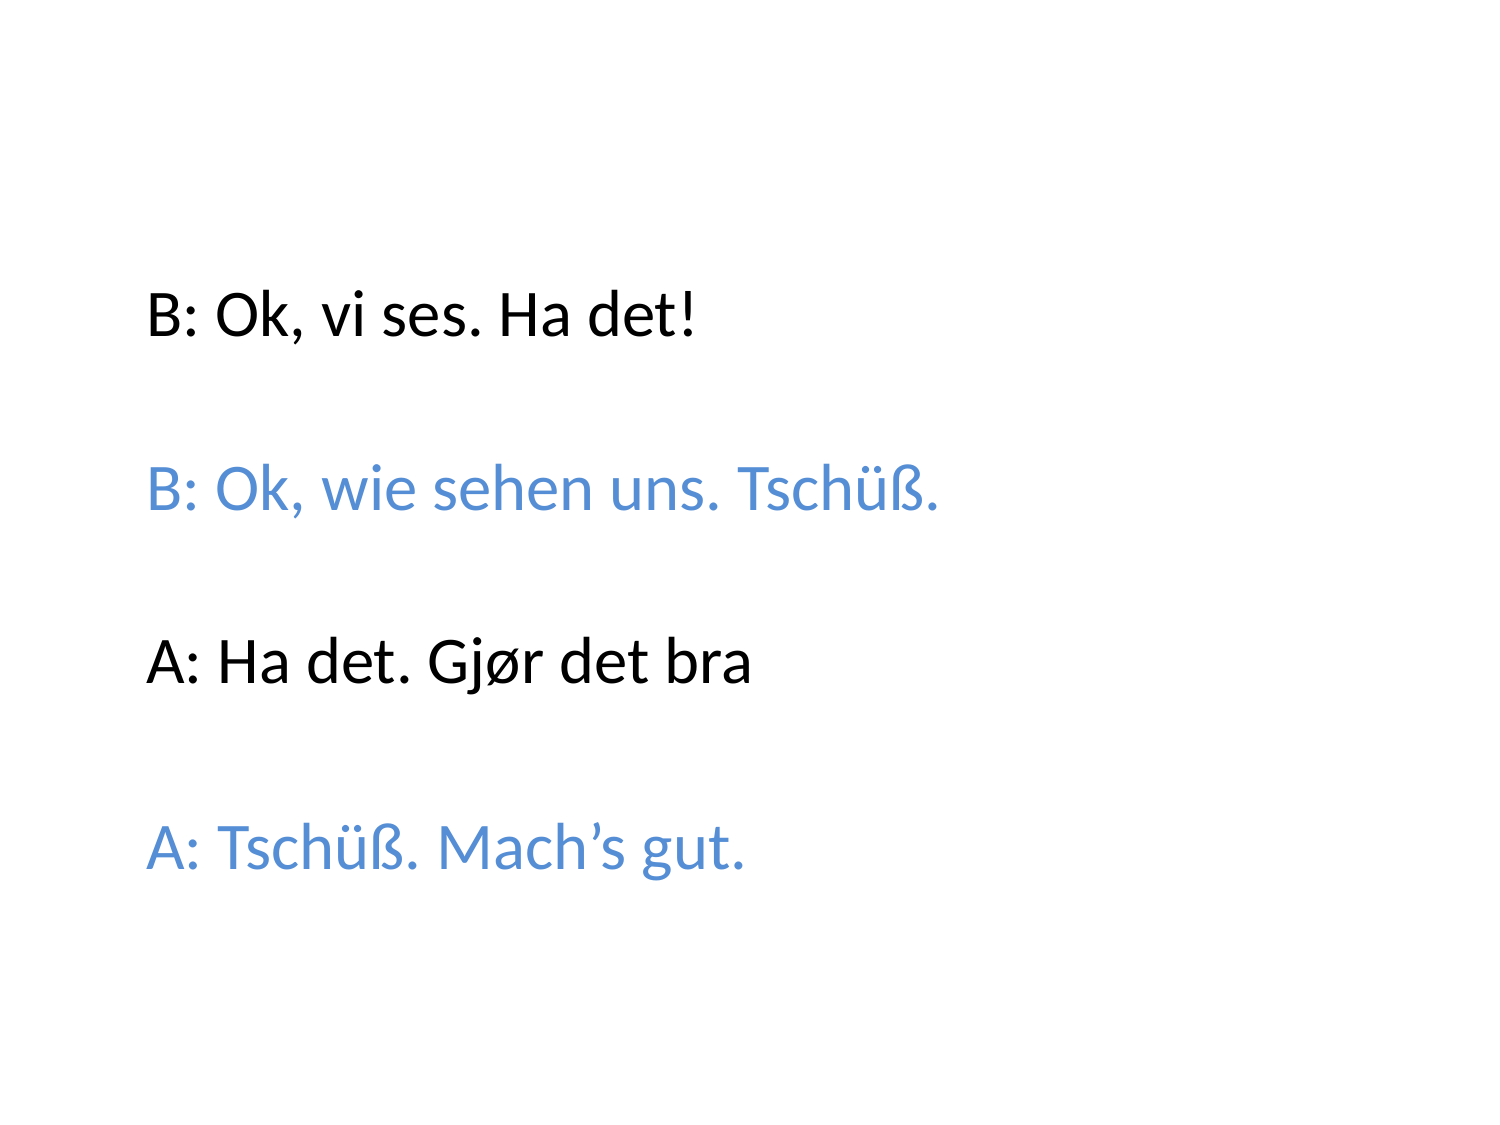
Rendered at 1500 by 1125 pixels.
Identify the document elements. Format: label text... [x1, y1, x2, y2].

list B: Ok, vi ses. Ha det! B: Ok, wie sehen uns. Tschüß. A: Ha det. Gjør det bra A: Tschüß. Mach’s gut. [75, 262, 1425, 1005]
